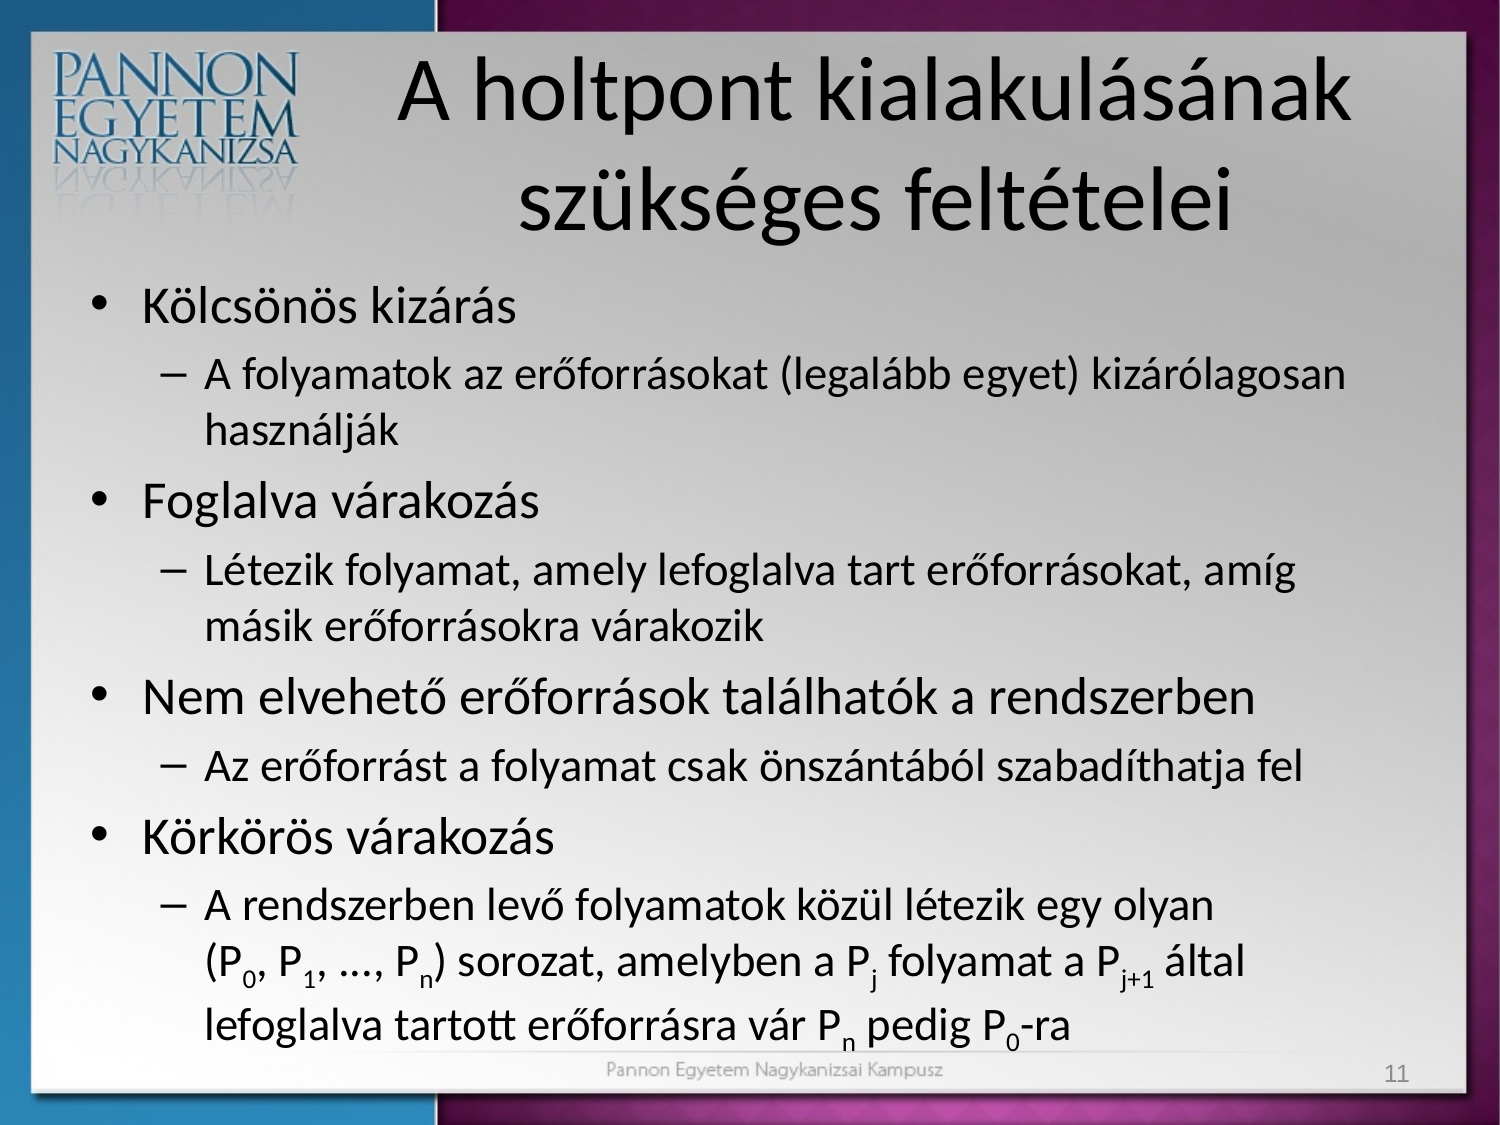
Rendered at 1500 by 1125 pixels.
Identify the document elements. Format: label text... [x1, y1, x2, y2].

title A holtpont kialakulásának szükséges feltételei [328, 45, 1425, 233]
slide_number 11 [1074, 1042, 1425, 1103]
list Kölcsönös kizárás A folyamatok az erőforrásokat (legalább egyet) kizárólagosan használják Foglalva várakozás Létezik folyamat, amely lefoglalva tart erőforrásokat, amíg másik erőforrásokra várakozik Nem elvehető erőforrások találhatók a rendszerben Az erőforrást a folyamat csak önszántából szabadíthatja fel Körkörös várakozás A rendszerben levő folyamatok közül létezik egy olyan (P0, P1, ..., Pn) sorozat, amelyben a Pj folyamat a Pj+1 által lefoglalva tartott erőforrásra vár Pn pedig P0-ra [75, 262, 1425, 1075]
picture [0, 0, 1500, 1125]
